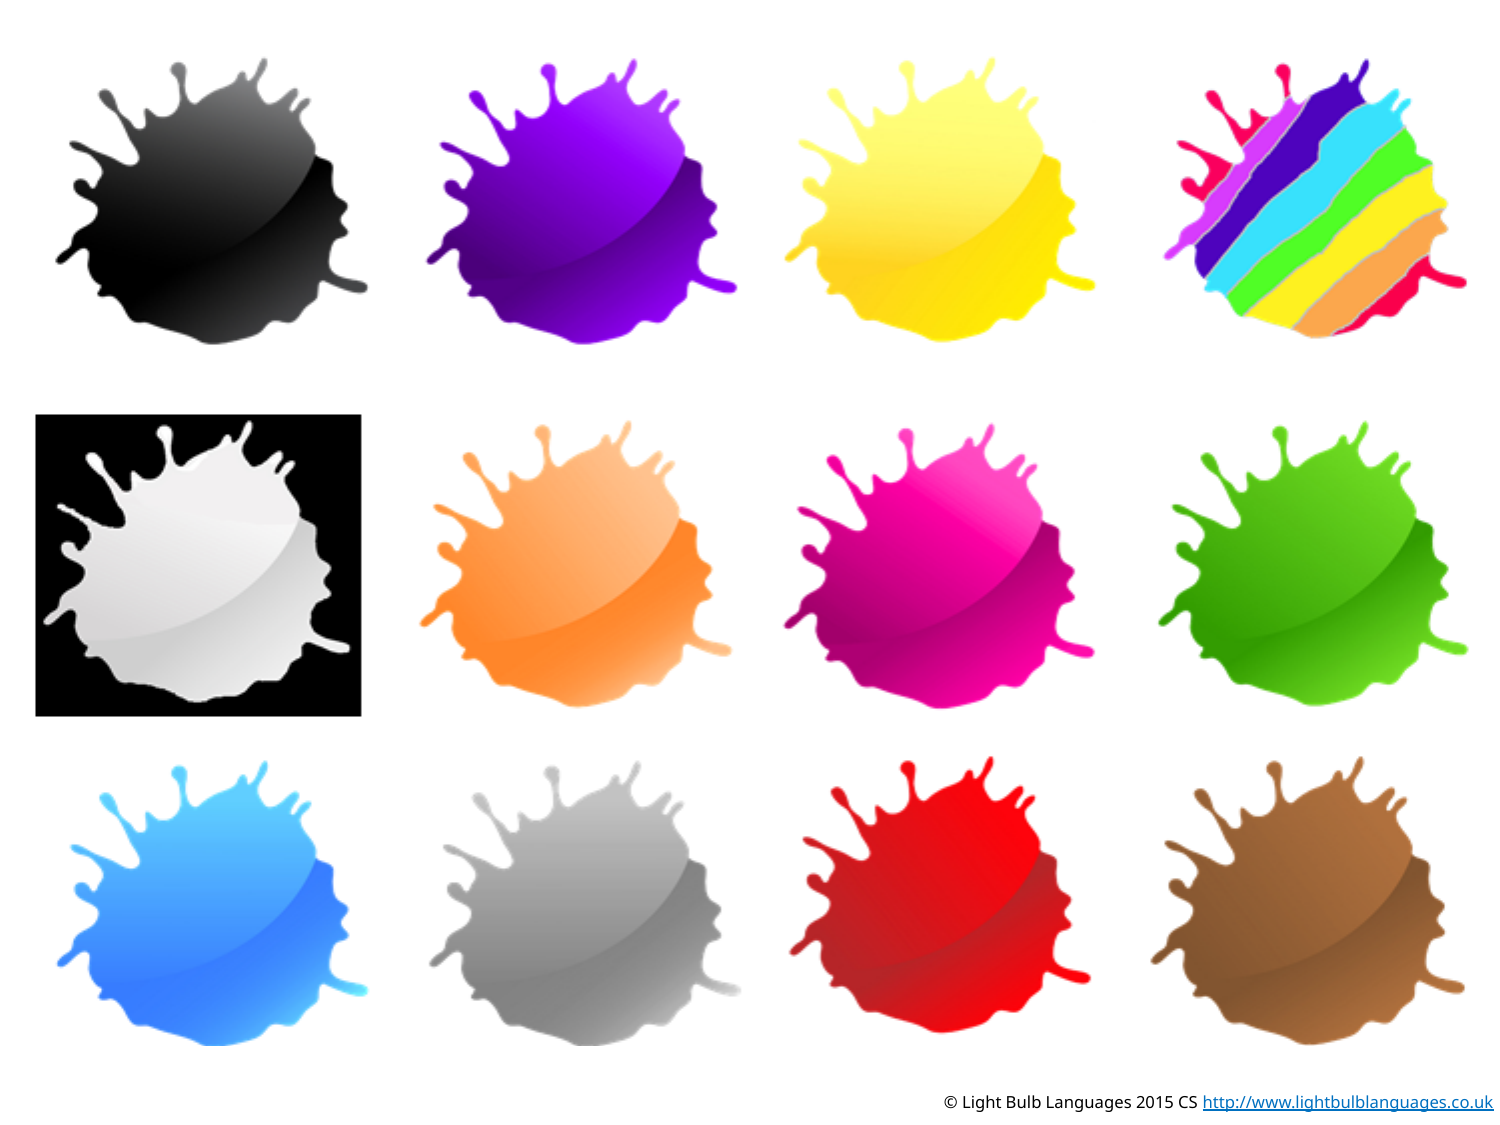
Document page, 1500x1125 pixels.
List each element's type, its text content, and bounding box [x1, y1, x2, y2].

picture [12, 27, 1493, 1046]
text_box © Light Bulb Languages 2015 CS http://www.lightbulblanguages.co.uk [609, 1085, 1500, 1125]
